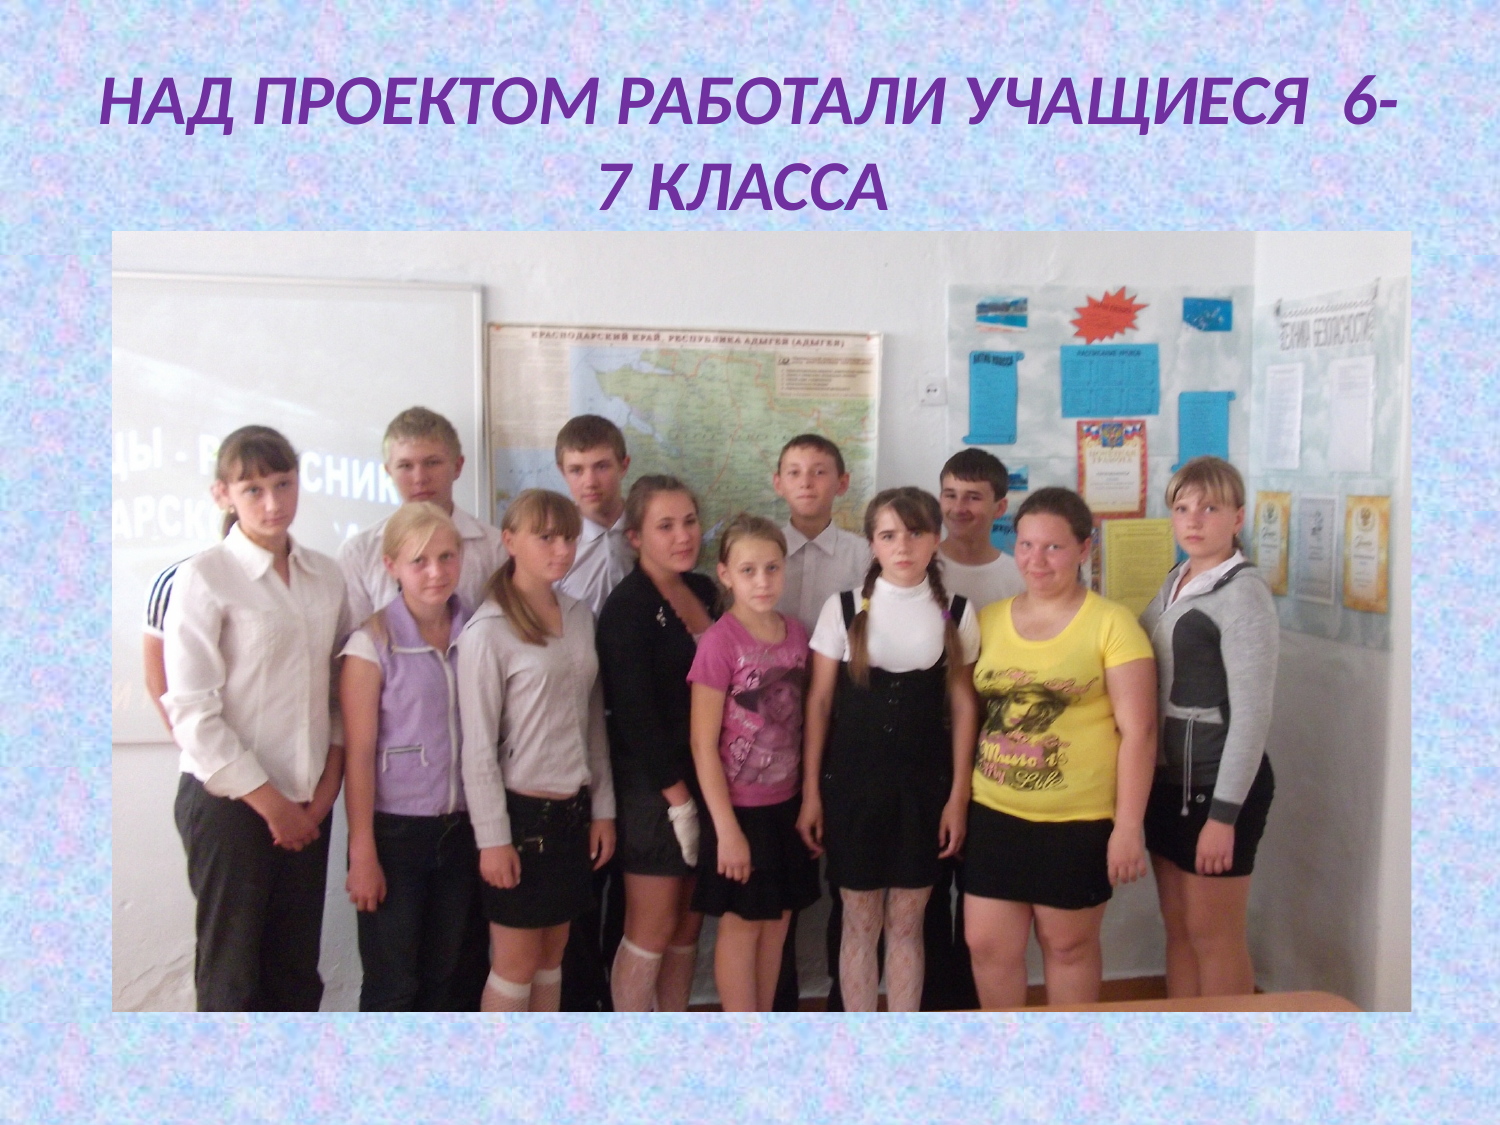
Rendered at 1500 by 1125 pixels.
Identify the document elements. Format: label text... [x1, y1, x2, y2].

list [111, 231, 1412, 1012]
picture [0, 0, 1500, 1125]
title НАД ПРОЕКТОМ РАБОТАЛИ УЧАЩИЕСЯ 6-7 КЛАССА [75, 45, 1425, 233]
